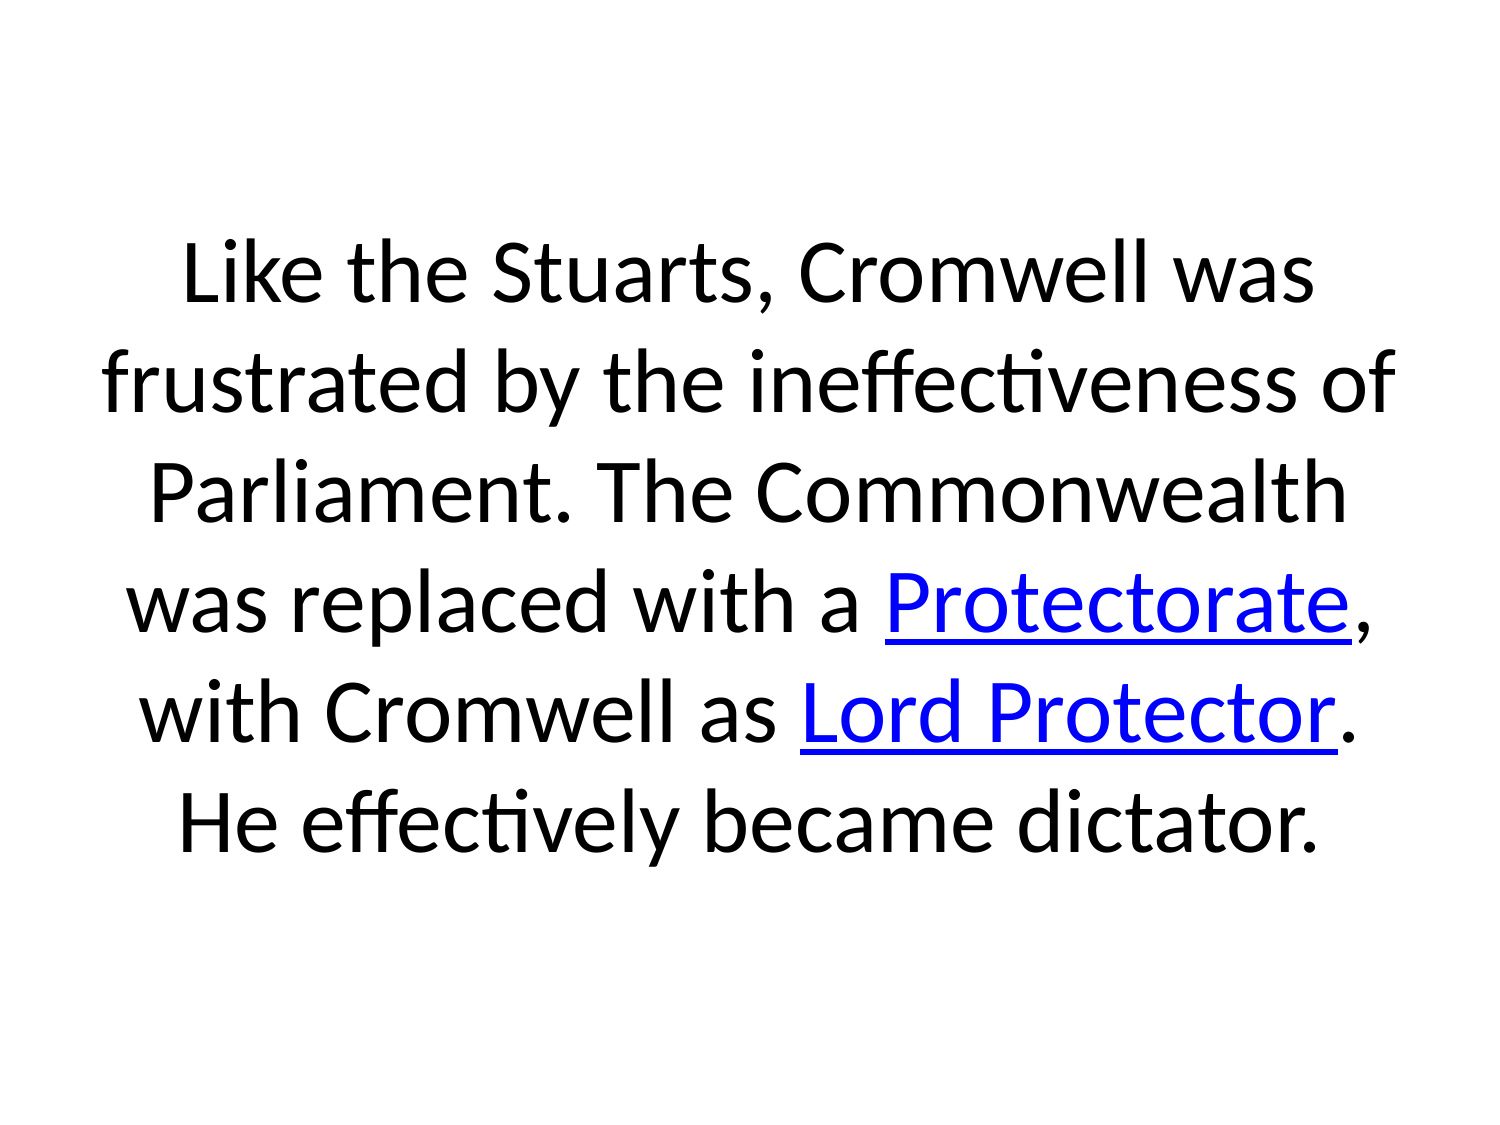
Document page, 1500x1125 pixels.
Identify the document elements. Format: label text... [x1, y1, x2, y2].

title Like the Stuarts, Cromwell was frustrated by the ineffectiveness of Parliament. The Commonwealth was replaced with a Protectorate, with Cromwell as Lord Protector. He effectively became dictator. [74, 44, 1426, 1038]
